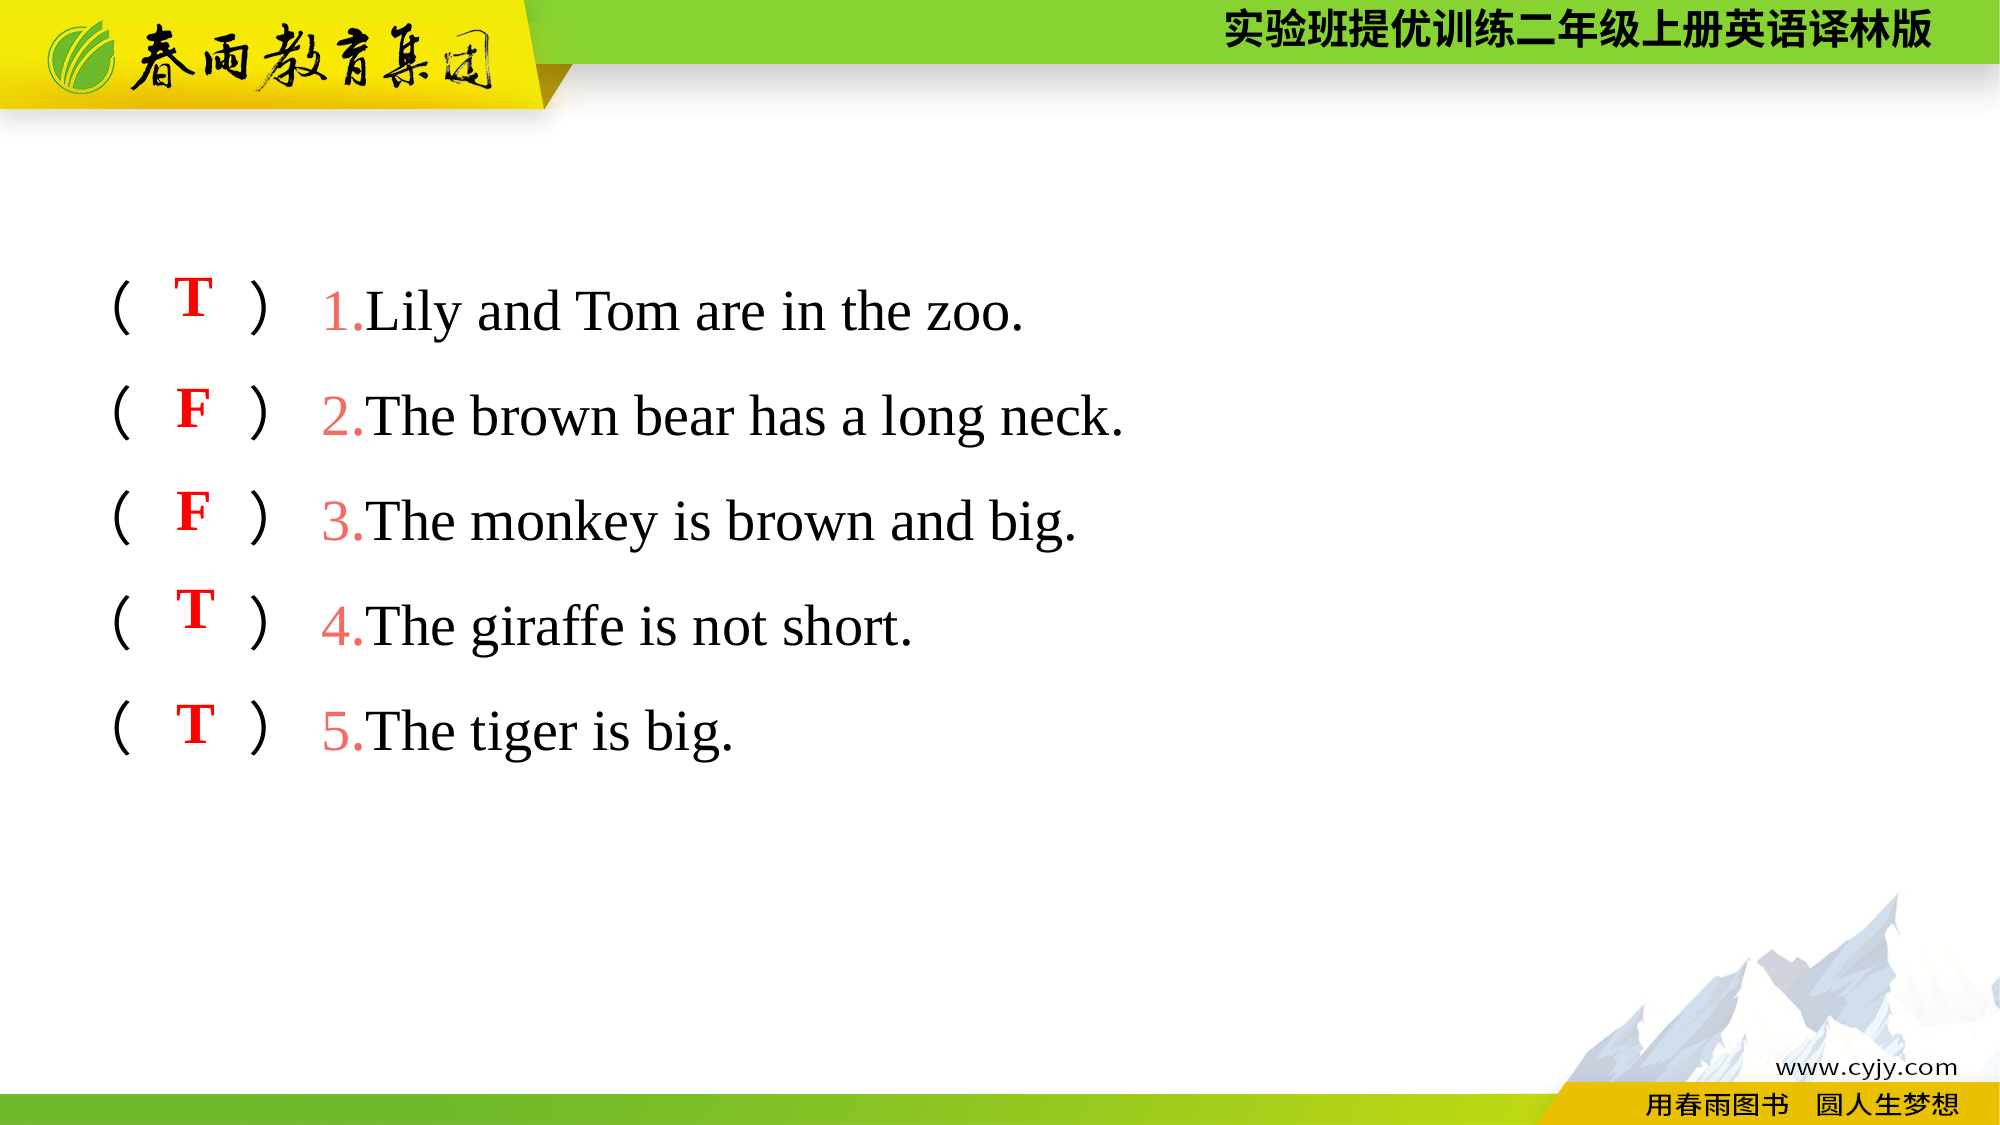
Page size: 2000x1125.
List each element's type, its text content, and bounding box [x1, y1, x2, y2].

text_box F [161, 464, 227, 550]
text_box T [161, 562, 231, 648]
text_box F [161, 361, 227, 447]
text_box T [161, 677, 231, 763]
text_box T [159, 251, 229, 336]
list （ ）1.Lily and Tom are in the zoo. （ ）2.The brown bear has a long neck. （ ）3.The monkey is brown and big. （ ）4.The giraffe is not short. （ ）5.The tiger is big. [59, 229, 1944, 776]
picture [0, 0, 2000, 1125]
